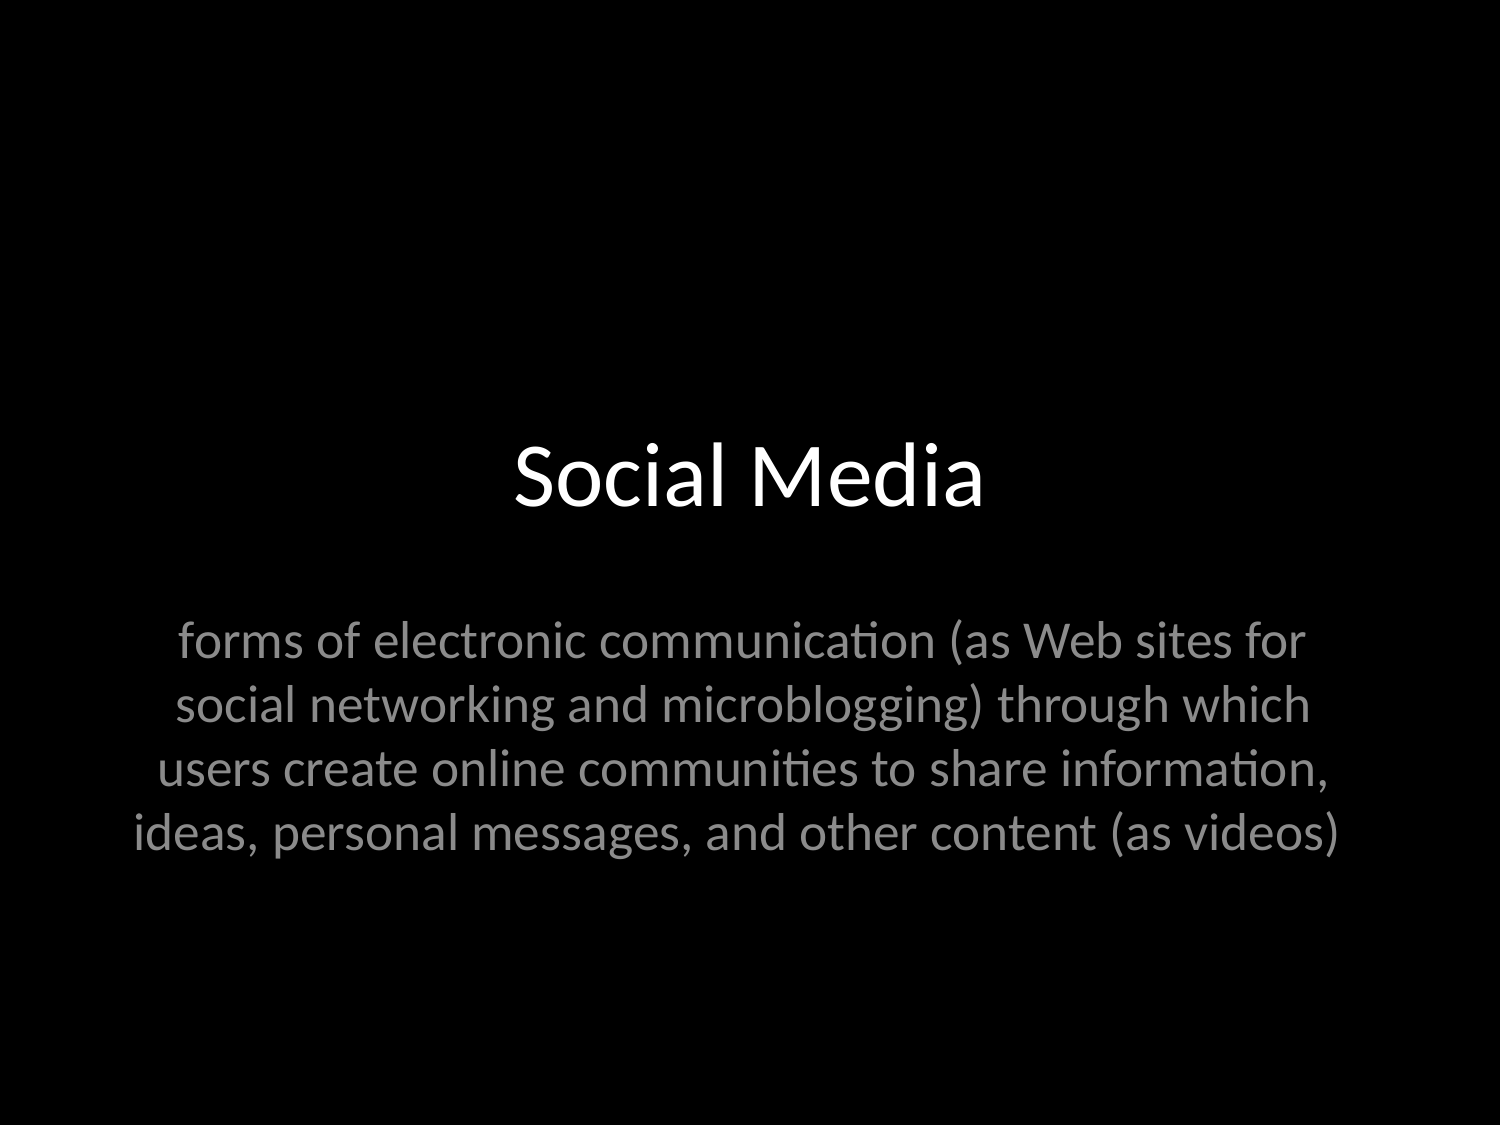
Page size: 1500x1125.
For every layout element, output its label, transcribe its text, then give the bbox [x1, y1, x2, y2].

title Social Media [112, 349, 1388, 591]
subtitle forms of electronic communication (as Web sites for social networking and microblogging) through which users create online communities to share information, ideas, personal messages, and other content (as videos) [112, 597, 1376, 925]
